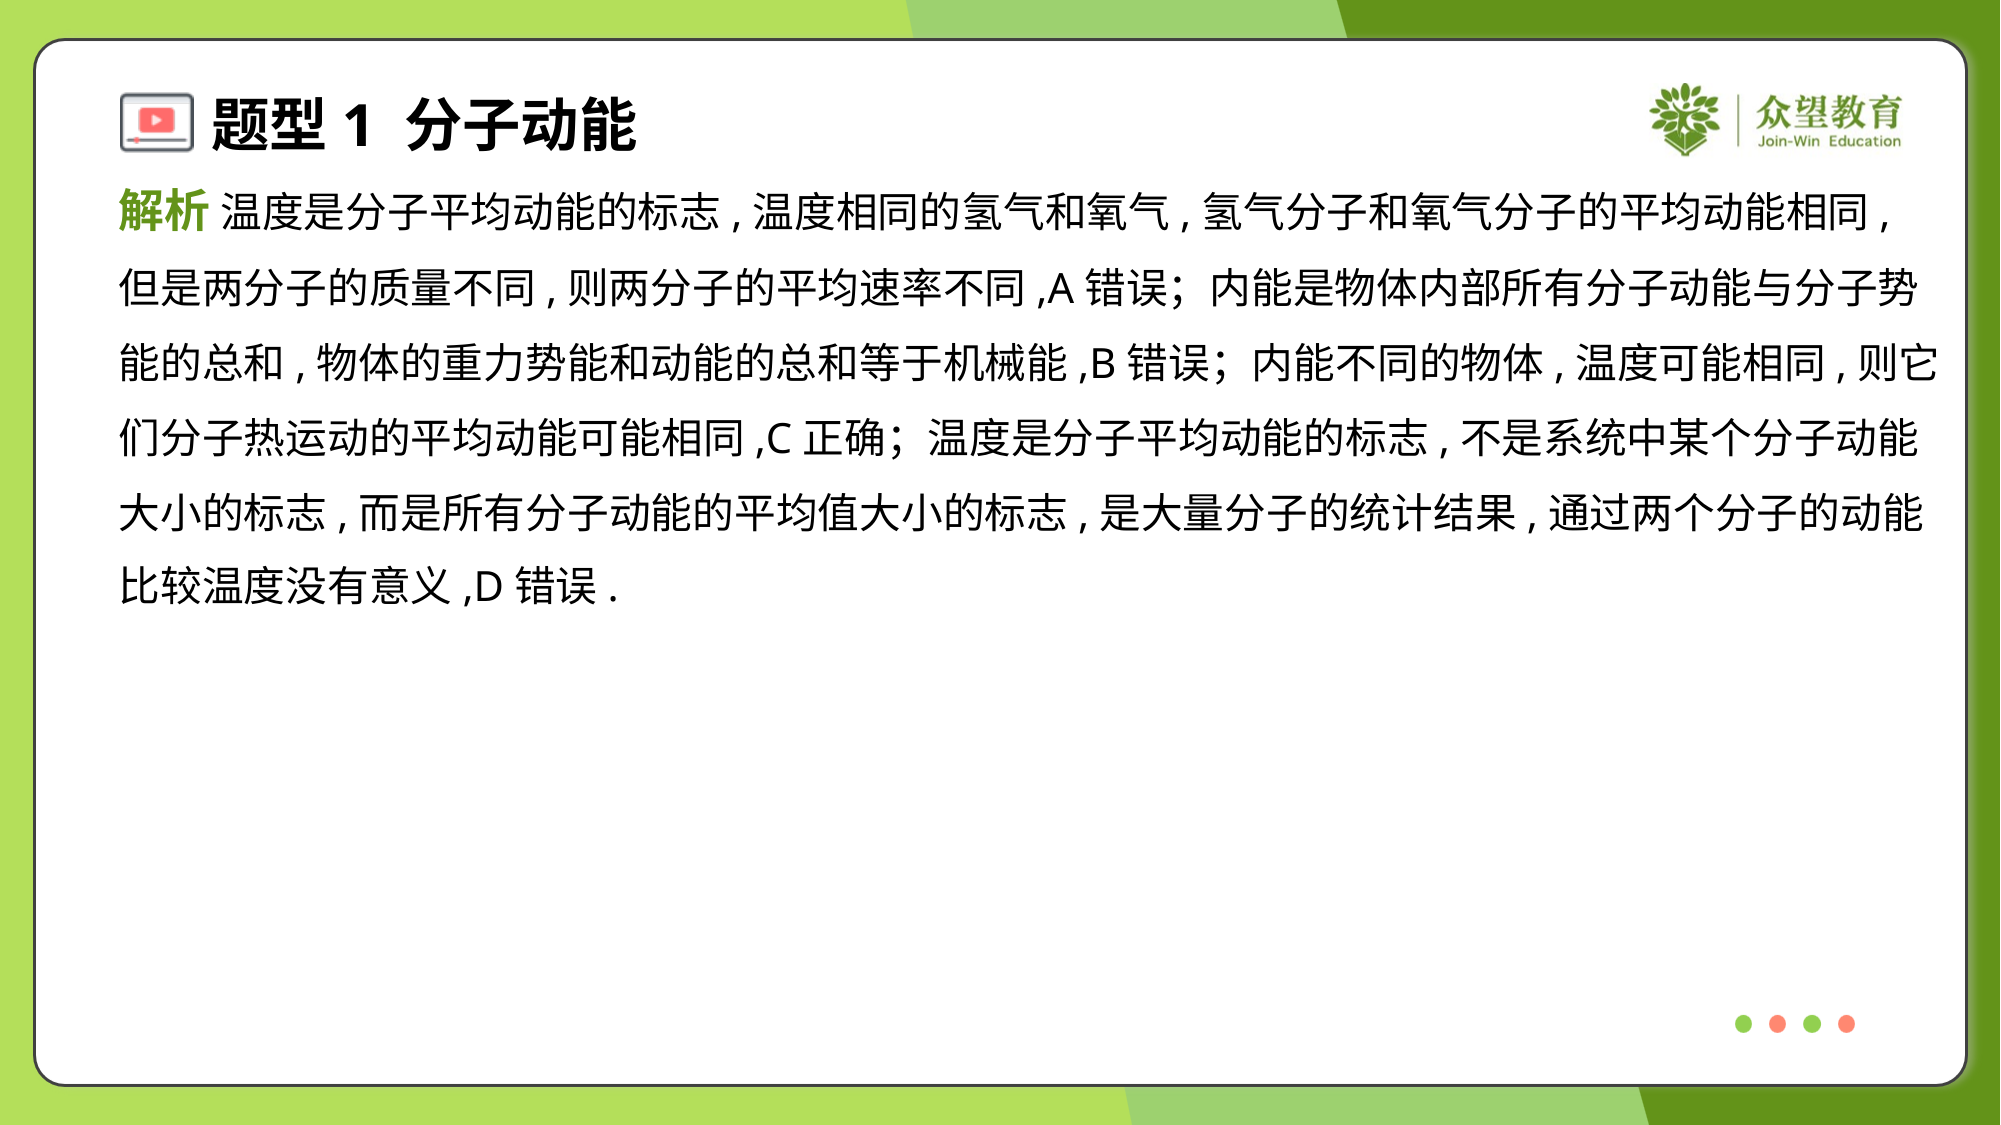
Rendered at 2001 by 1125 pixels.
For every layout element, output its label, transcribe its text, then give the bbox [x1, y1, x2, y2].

text_box 解析 温度是分子平均动能的标志,温度相同的氢气和氧气,氢气分子和氧气分子的平均动能相同, 但是两分子的质量不同,则两分子的平均速率不同,A错误；内能是物体内部所有分子动能与分子势 能的总和,物体的重力势能和动能的总和等于机械能,B错误；内能不同的物体,温度可能相同,则它 们分子热运动的平均动能可能相同,C正确；温度是分子平均动能的标志,不是系统中某个分子动能 大小的标志,而是所有分子动能的平均值大小的标志,是大量分子的统计结果,通过两个分子的动能 比较温度没有意义,D错误. [118, 159, 1883, 602]
picture [0, 0, 2000, 1125]
